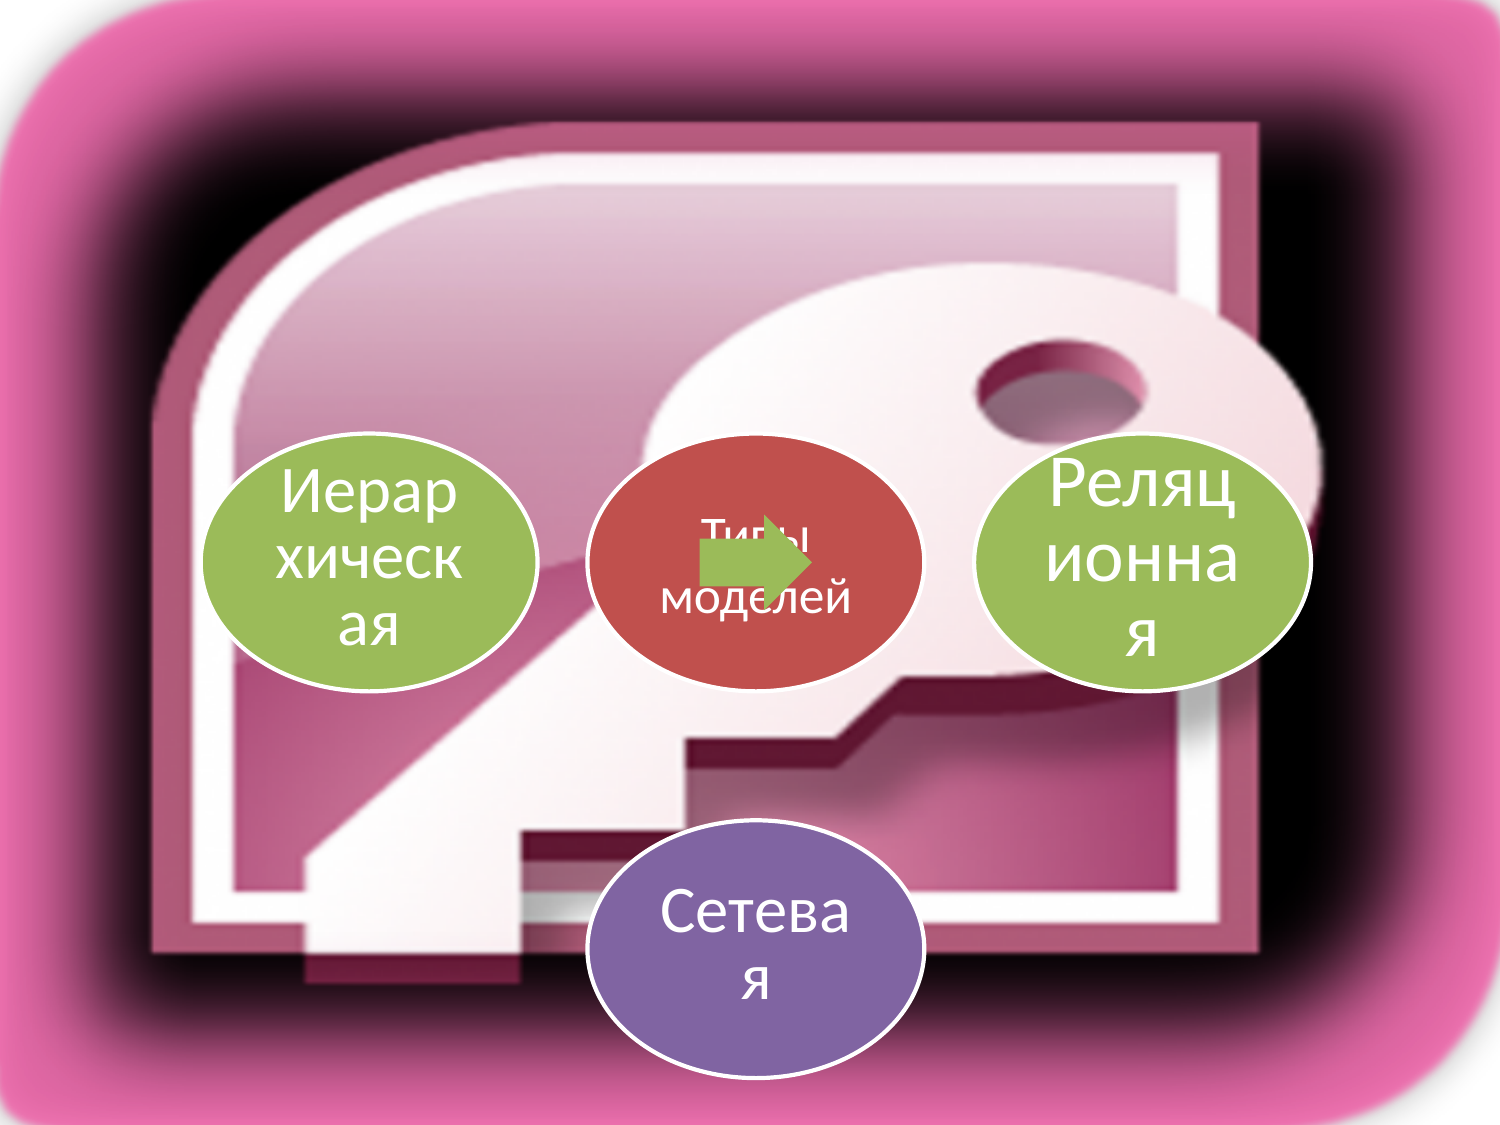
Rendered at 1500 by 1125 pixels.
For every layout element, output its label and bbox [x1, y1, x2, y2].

picture [0, 0, 1500, 1125]
text_box [81, 46, 1430, 1079]
